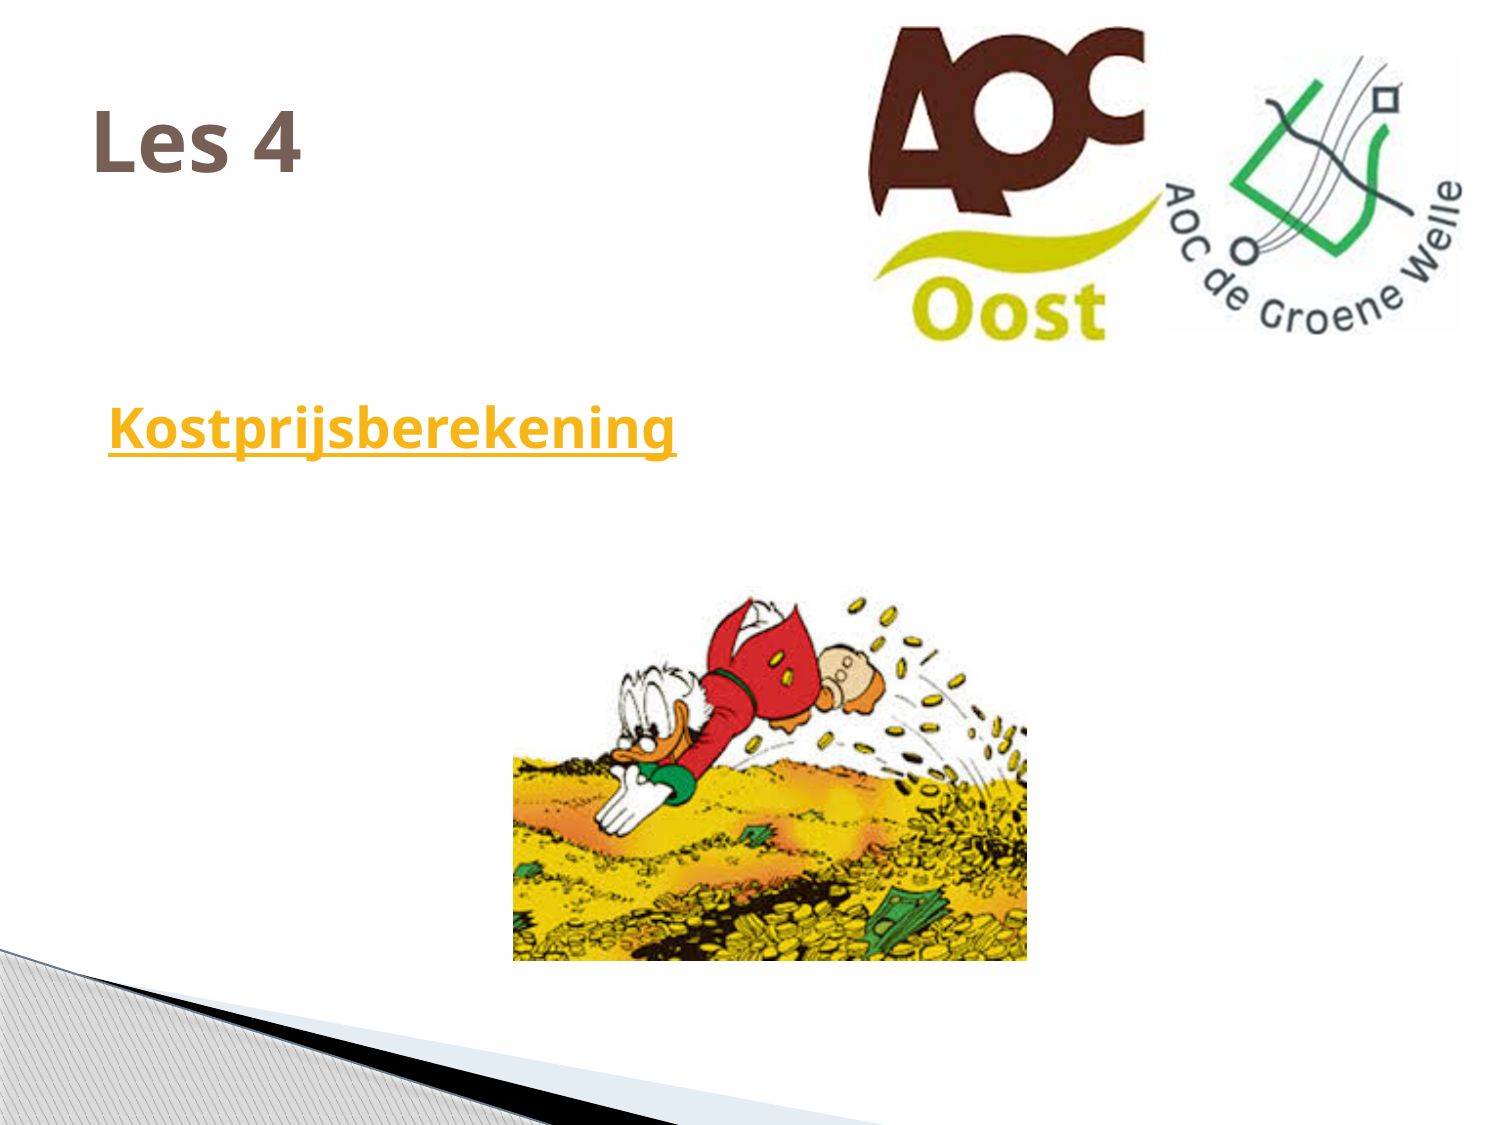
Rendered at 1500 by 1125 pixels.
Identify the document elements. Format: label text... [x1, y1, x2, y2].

title Les 4 [75, 45, 862, 233]
picture [513, 585, 1027, 961]
list Kostprijsberekening [75, 385, 1425, 986]
picture [867, 26, 1473, 365]
